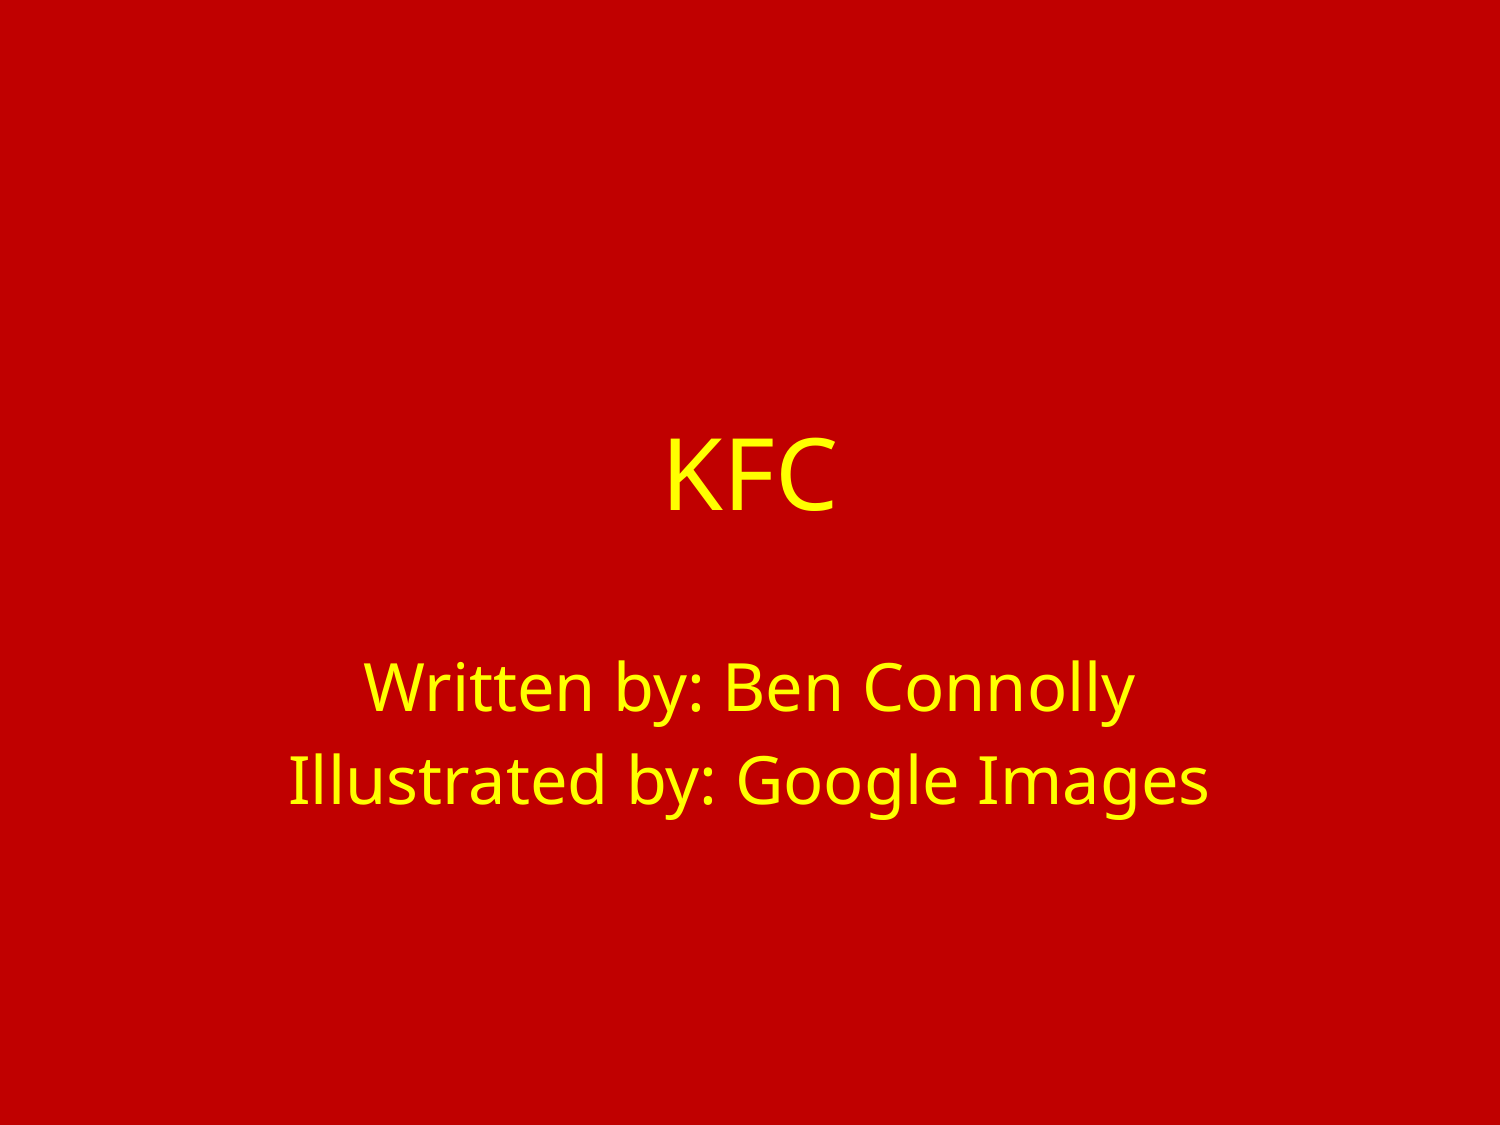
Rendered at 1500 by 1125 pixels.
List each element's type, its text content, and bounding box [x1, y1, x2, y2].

subtitle Written by: Ben Connolly Illustrated by: Google Images [225, 637, 1275, 925]
title KFC [112, 349, 1388, 591]
